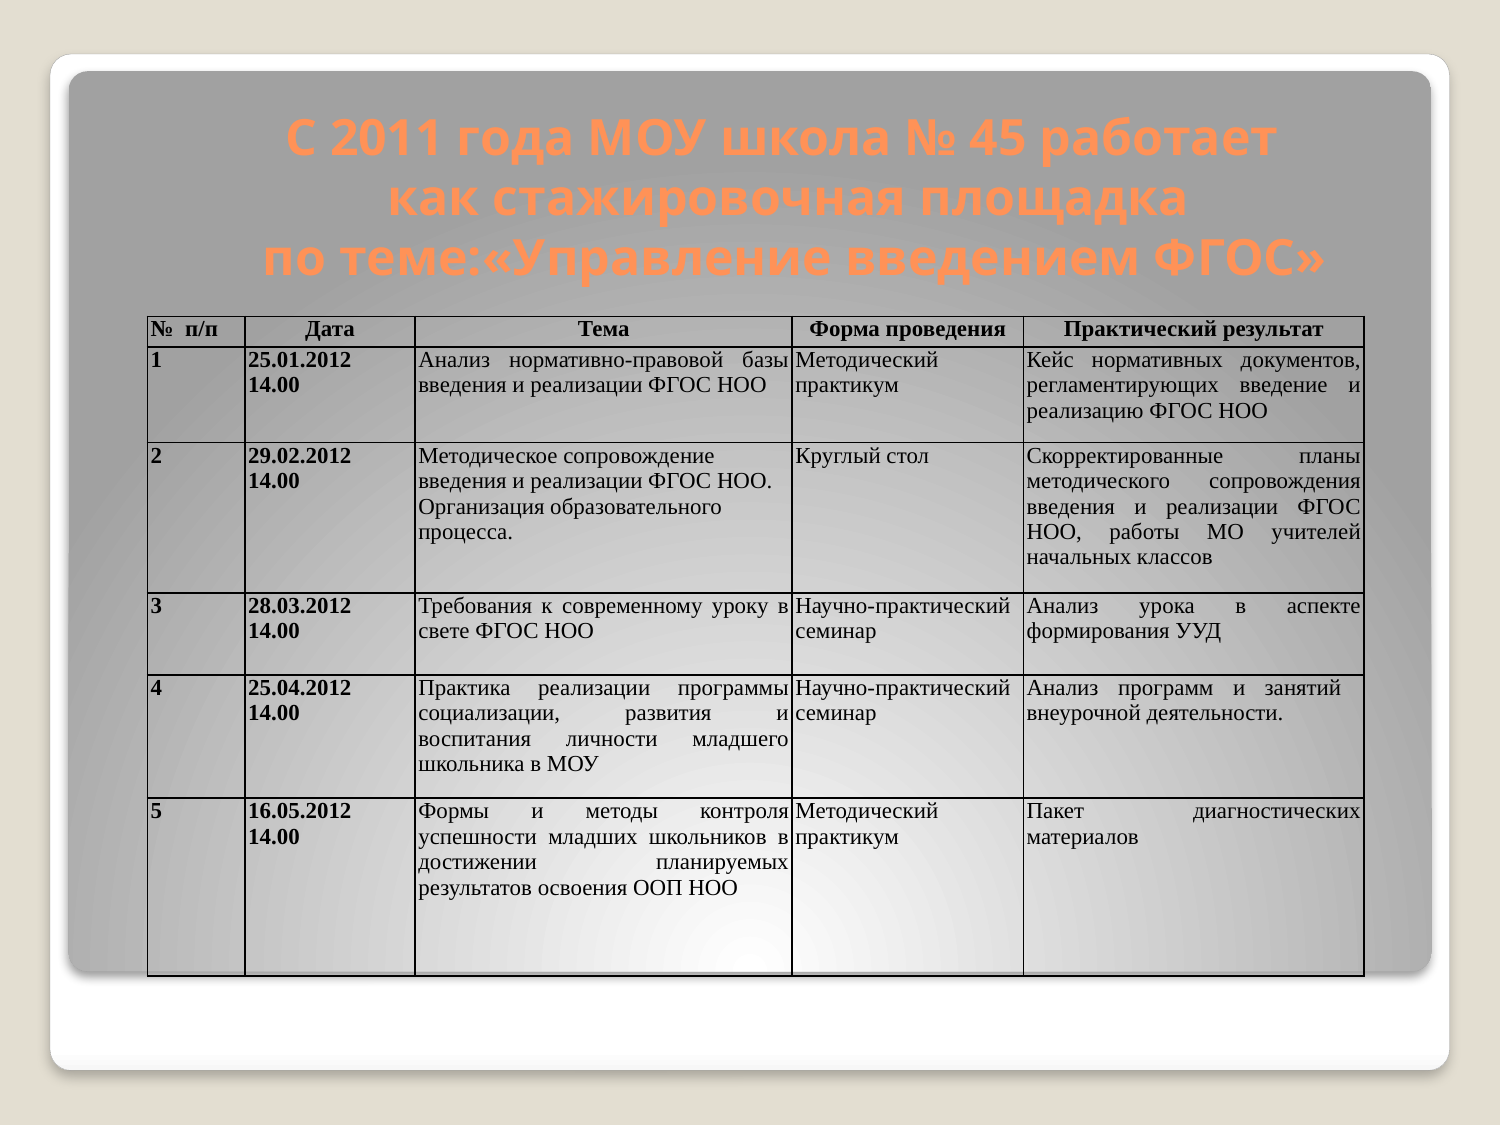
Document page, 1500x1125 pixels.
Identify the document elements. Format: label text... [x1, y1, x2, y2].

table_cell 1 [148, 348, 244, 442]
table_cell 2 [148, 443, 244, 592]
table_cell 29.02.2012 14.00 [246, 443, 414, 592]
table_cell Анализ урока в аспекте формирования УУД [1024, 594, 1363, 674]
table_header Тема [416, 317, 791, 346]
table_cell Анализ нормативно-правовой базы введения и реализации ФГОС НОО [416, 348, 791, 442]
table_header Форма проведения [793, 317, 1023, 346]
table_cell Методический практикум [793, 348, 1023, 442]
title С 2011 года МОУ школа № 45 работает как стажировочная площадка по теме:«Управление введением ФГОС» [117, 105, 1460, 293]
table_cell Формы и методы контроля успешности младших школьников в достижении планируемых результатов освоения ООП НОО [416, 799, 791, 975]
table_cell Научно-практический семинар [793, 594, 1023, 674]
table_cell 16.05.2012 14.00 [246, 799, 414, 975]
table_cell 3 [148, 594, 244, 674]
table_header Практический результат [1024, 317, 1363, 346]
table_header № п/п [148, 317, 244, 346]
table_cell Пакет диагностических материалов [1024, 799, 1363, 975]
table_cell Требования к современному уроку в свете ФГОС НОО [416, 594, 791, 674]
table_header Дата [246, 317, 414, 346]
table_cell 5 [148, 799, 244, 975]
table_cell Методический практикум [793, 799, 1023, 975]
table_cell Научно-практический семинар [793, 676, 1023, 797]
table_cell 4 [148, 676, 244, 797]
table_cell Методическое сопровождение введения и реализации ФГОС НОО. Организация образовательного процесса. [416, 443, 791, 592]
table_cell 28.03.2012 14.00 [246, 594, 414, 674]
table_cell Практика реализации программы социализации, развития и воспитания личности младшего школьника в МОУ [416, 676, 791, 797]
table_cell Круглый стол [793, 443, 1023, 592]
table_cell Анализ программ и занятий внеурочной деятельности. [1024, 676, 1363, 797]
table_cell Кейс нормативных документов, регламентирующих введение и реализацию ФГОС НОО [1024, 348, 1363, 442]
table_cell Скорректированные планы методического сопровождения введения и реализации ФГОС НОО, работы МО учителей начальных классов [1024, 443, 1363, 592]
table_cell 25.04.2012 14.00 [246, 676, 414, 797]
table_cell 25.01.2012 14.00 [246, 348, 414, 442]
